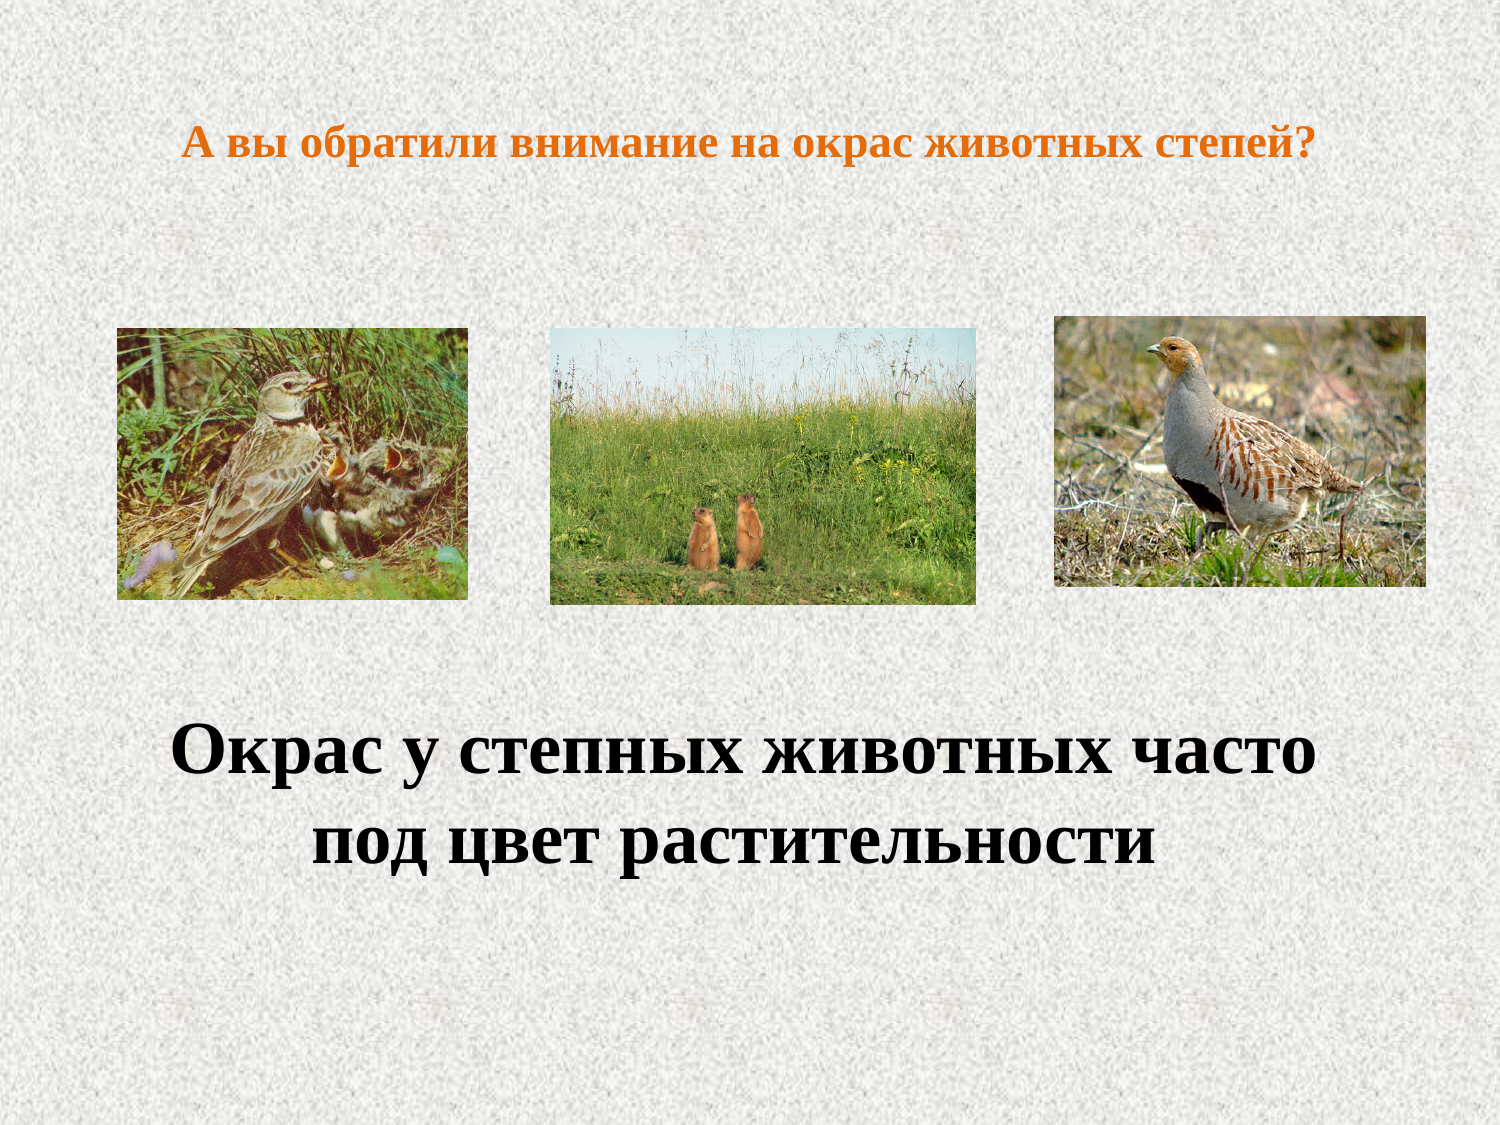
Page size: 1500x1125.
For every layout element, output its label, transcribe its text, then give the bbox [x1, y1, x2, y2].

picture [0, 0, 1500, 1125]
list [1054, 316, 1426, 588]
title А вы обратили внимание на окрас животных степей? [74, 44, 1426, 233]
text_box Окрас у степных животных часто под цвет растительности [93, 691, 1395, 887]
